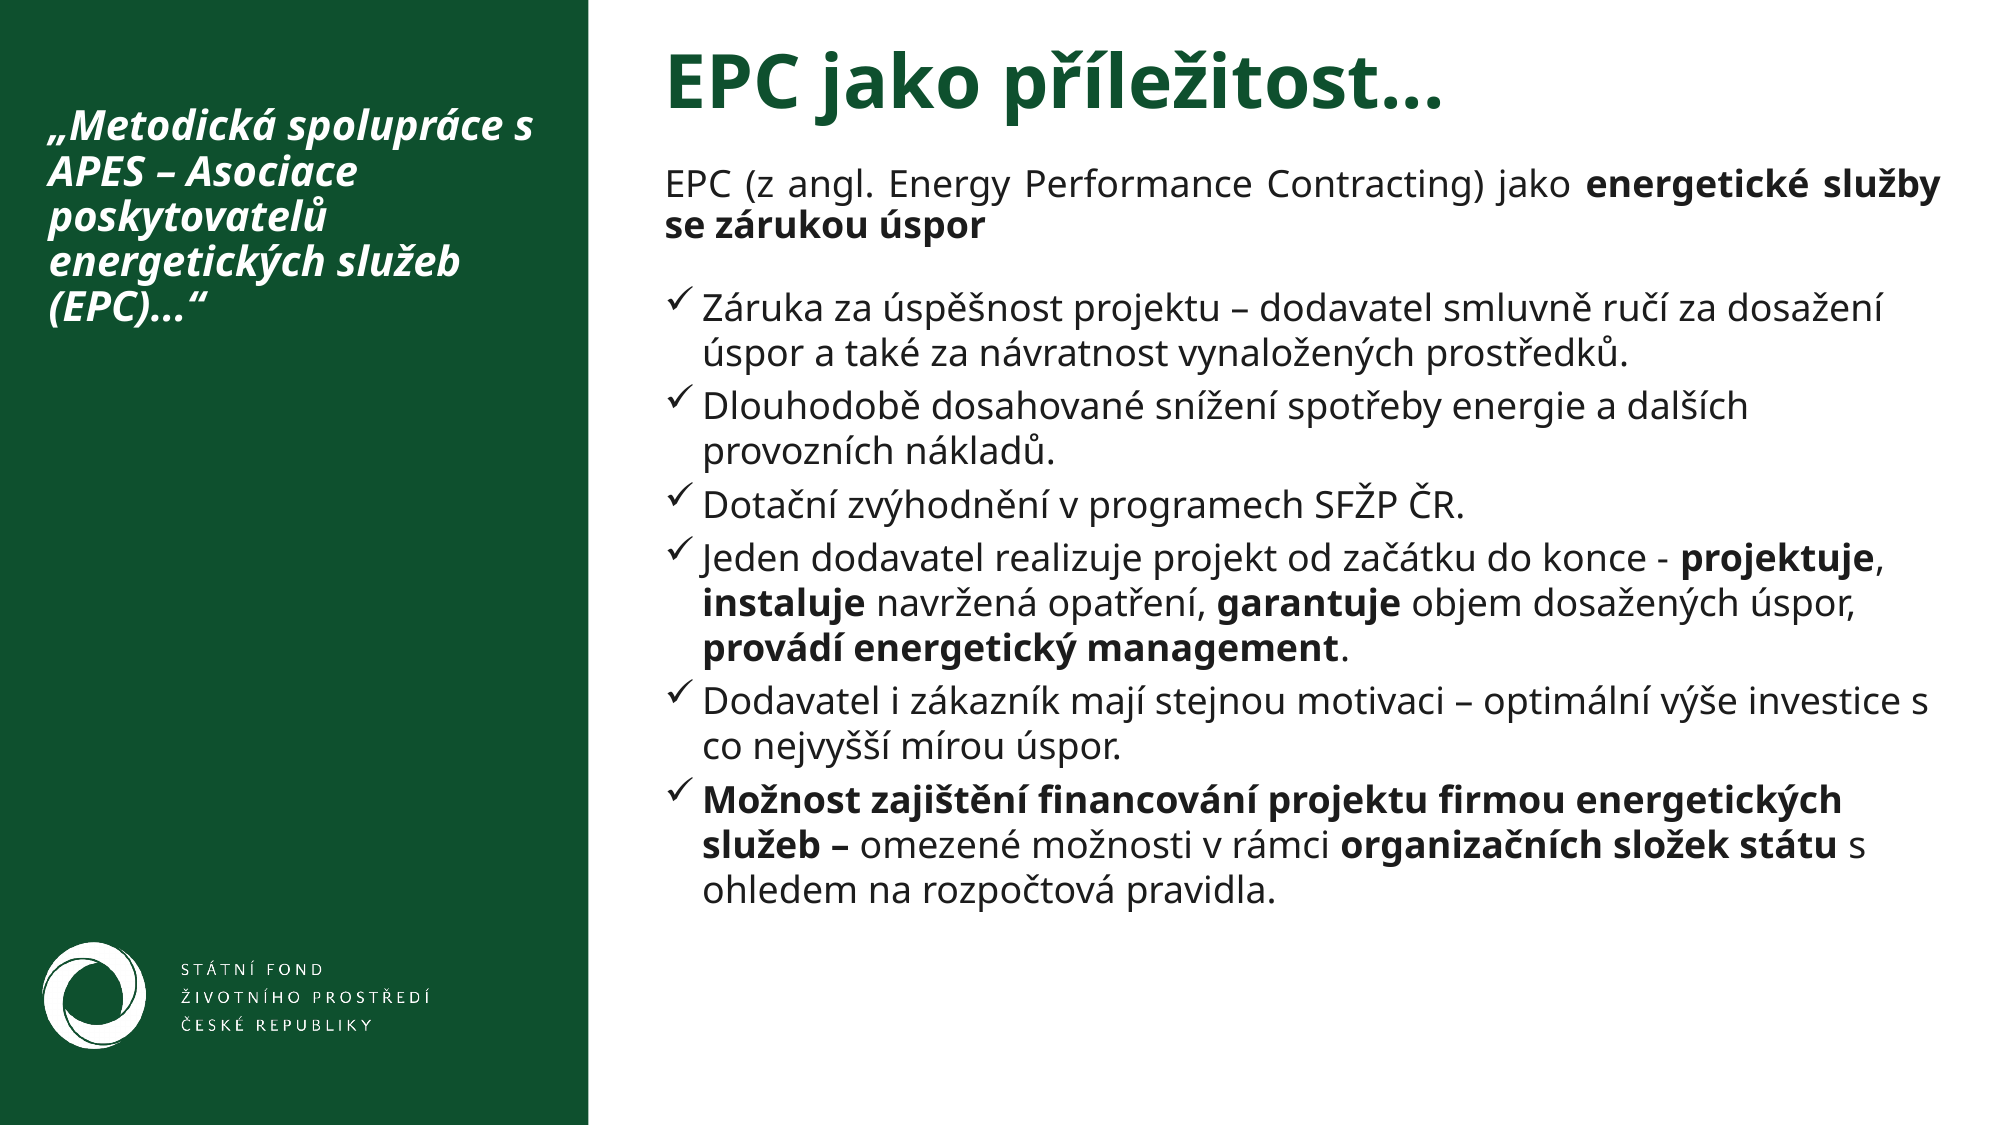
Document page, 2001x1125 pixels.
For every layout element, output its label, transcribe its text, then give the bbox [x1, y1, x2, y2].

list EPC jako příležitost... [649, 36, 1860, 158]
picture [42, 942, 429, 1049]
list EPC (z angl. Energy Performance Contracting) jako energetické služby se zárukou úspor Záruka za úspěšnost projektu – dodavatel smluvně ručí za dosažení úspor a také za návratnost vynaložených prostředků. Dlouhodobě dosahované snížení spotřeby energie a dalších provozních nákladů. Dotační zvýhodnění v programech SFŽP ČR. Jeden dodavatel realizuje projekt od začátku do konce - projektuje, instaluje navržená opatření, garantuje objem dosažených úspor, provádí energetický management. Dodavatel i zákazník mají stejnou motivaci – optimální výše investice s co nejvyšší mírou úspor. Možnost zajištění financování projektu firmou energetických služeb – omezené možnosti v rámci organizačních složek státu s ohledem na rozpočtová pravidla. [649, 158, 1957, 1089]
list „Metodická spolupráce s APES – Asociace poskytovatelů energetických služeb (EPC)...“ [33, 97, 571, 423]
